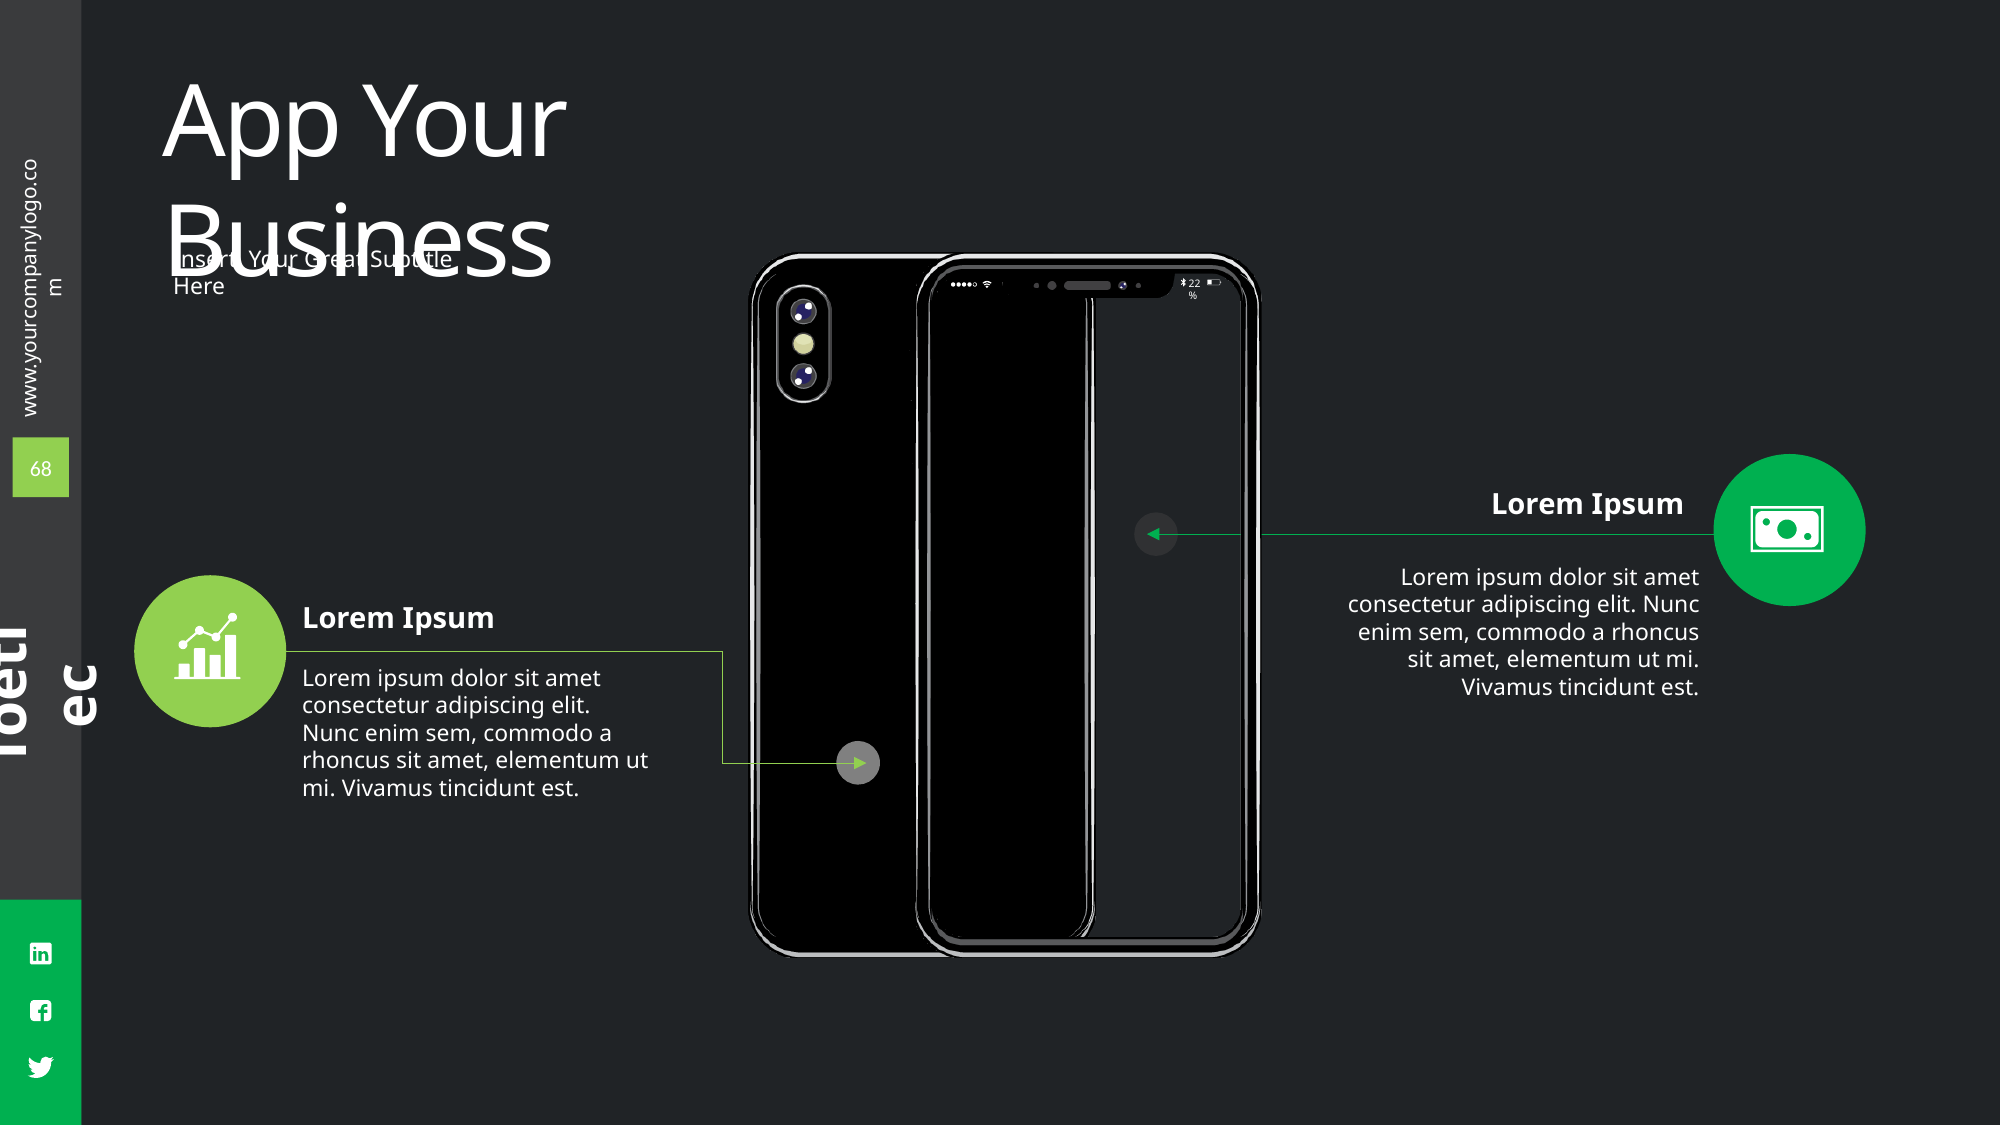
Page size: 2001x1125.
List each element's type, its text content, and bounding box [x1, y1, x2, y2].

text_box Insert Your Great Subtitle Here [158, 237, 512, 307]
slide_number 68 [12, 437, 69, 498]
text_box Lorem ipsum dolor sit amet consectetur adipiscing elit. Nunc enim sem, commodo a rhoncus sit amet, elementum ut mi. Vivamus tincidunt est. [287, 656, 665, 809]
text_box [134, 575, 287, 728]
text_box Lorem ipsum dolor sit amet consectetur adipiscing elit. Nunc enim sem, commodo a rhoncus sit amet, elementum ut mi. Vivamus tincidunt est. [1332, 554, 1715, 707]
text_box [578, 651, 867, 764]
text_box [1713, 453, 1866, 607]
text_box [909, 252, 1262, 958]
text_box Lorem Ipsum [287, 592, 748, 643]
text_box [1750, 506, 1824, 553]
text_box Lorem Ipsum [1262, 478, 1699, 528]
picture [928, 261, 1250, 947]
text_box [174, 612, 241, 680]
text_box App Your Business [147, 116, 677, 236]
picture [748, 252, 909, 958]
